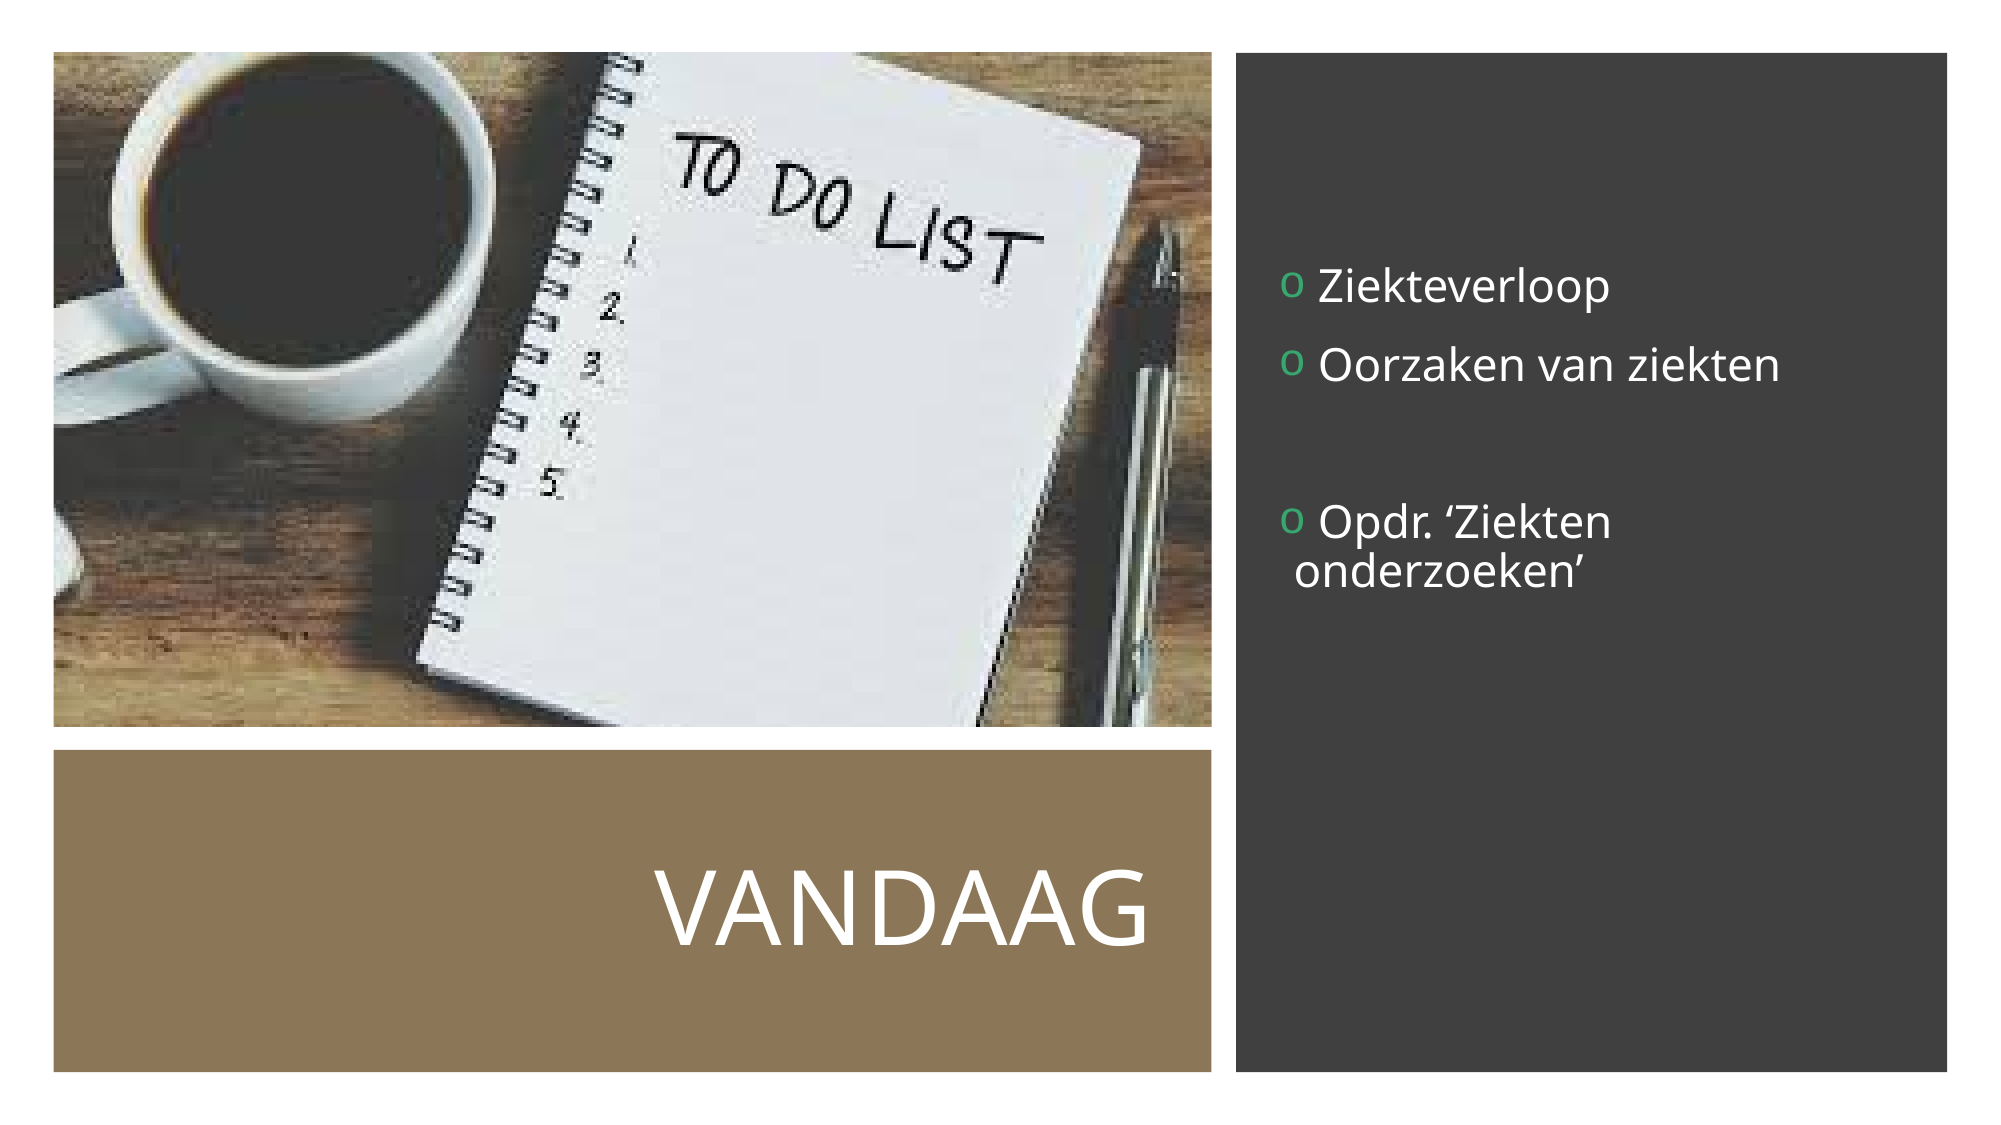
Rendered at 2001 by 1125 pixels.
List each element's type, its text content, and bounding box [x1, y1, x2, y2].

list Ziekteverloop Oorzaken van ziekten Opdr. ‘Ziekten onderzoeken’ [1270, 150, 1914, 947]
text_box [52, 749, 1213, 1073]
picture [53, 52, 1212, 727]
title Vandaag [85, 782, 1168, 1049]
text_box [1235, 51, 1948, 1074]
